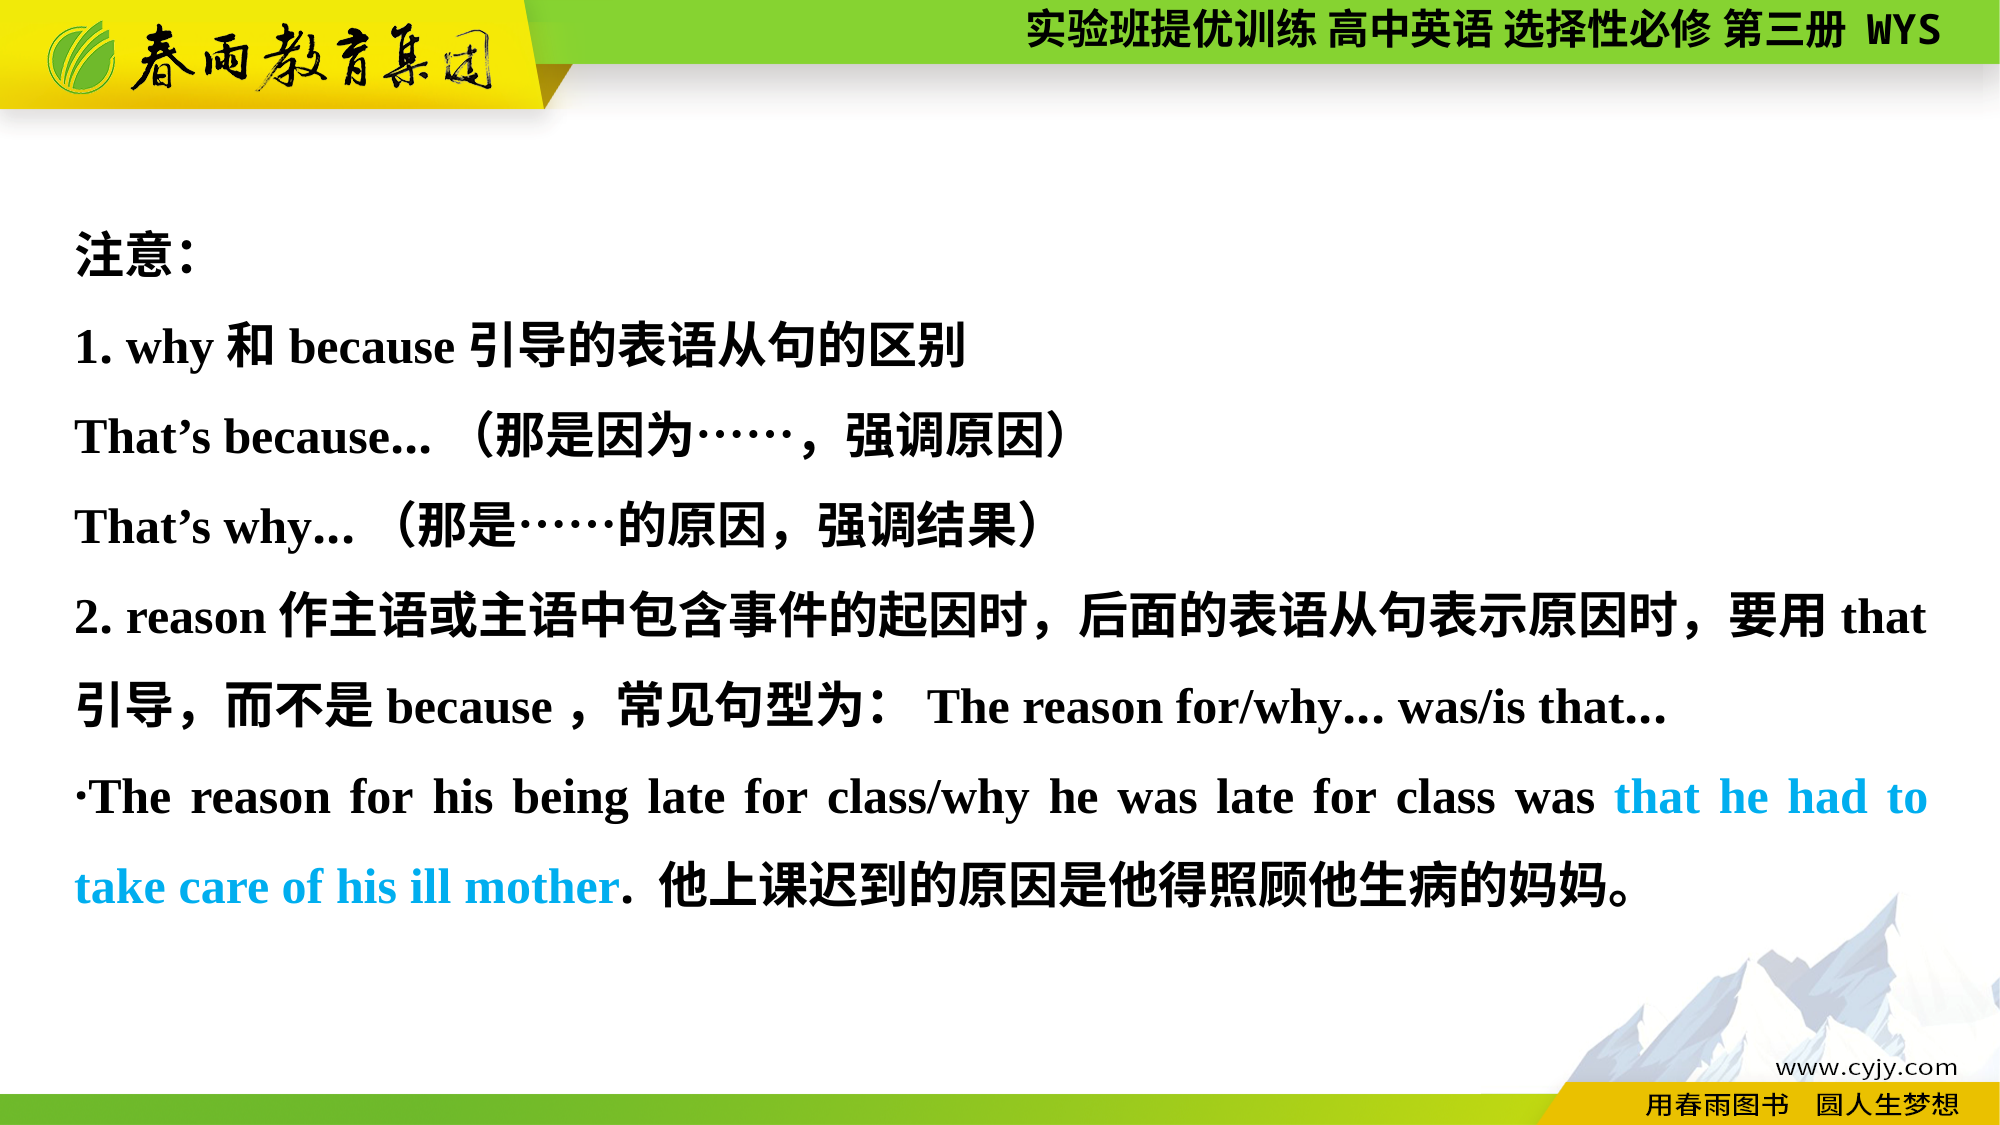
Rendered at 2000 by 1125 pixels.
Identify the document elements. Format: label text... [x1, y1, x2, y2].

picture [0, 0, 2000, 1125]
list 注意： 1. why和because引导的表语从句的区别 That’s because...（那是因为……，强调原因） That’s why...（那是……的原因，强调结果） 2. reason作主语或主语中包含事件的起因时，后面的表语从句表示原因时，要用that引导，而不是because，常见句型为：The reason for/why... was/is that... ·The reason for his being late for class/why he was late for class was that he had to take care of his ill mother. 他上课迟到的原因是他得照顾他生病的妈妈。 [59, 186, 1944, 929]
